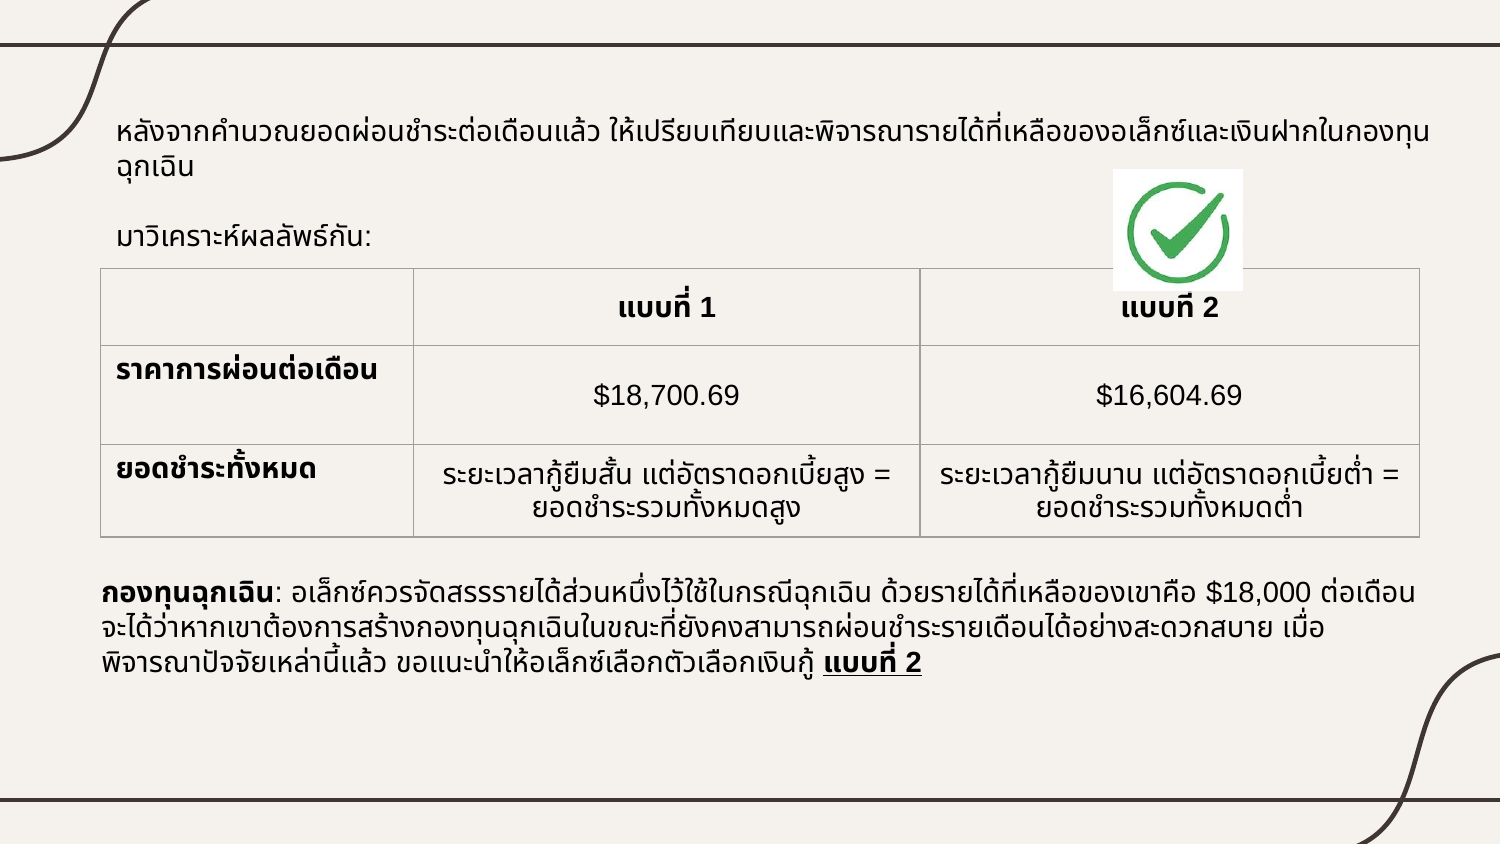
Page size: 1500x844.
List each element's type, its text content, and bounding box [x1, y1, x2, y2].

table_header [101, 269, 413, 345]
text_box หลังจากคำนวณยอดผ่อนชำระต่อเดือนแล้ว ให้เปรียบเทียบและพิจารณารายได้ที่เหลือของอเล็กซ์และเงินฝากในกองทุนฉุกเฉิน มาวิเคราะห์ผลลัพธ์กัน: [100, 104, 1465, 260]
table_header แบบที่ 1 [414, 269, 919, 345]
table_header แบบที่ 2 [921, 269, 1419, 345]
text_box กองทุนฉุกเฉิน: อเล็กซ์ควรจัดสรรรายได้ส่วนหนึ่งไว้ใช้ในกรณีฉุกเฉิน ด้วยรายได้ที่เหลือของเขาคือ $18,000 ต่อเดือน จะได้ว่าหากเขาต้องการสร้างกองทุนฉุกเฉินในขณะที่ยังคงสามารถผ่อนชำระรายเดือนได้อย่างสะดวกสบาย เมื่อพิจารณาปัจจัยเหล่านี้แล้ว ขอแนะนำให้อเล็กซ์เลือกตัวเลือกเงินกู้ แบบที่ 2 [86, 566, 1434, 687]
table_cell $18,700.69 [414, 346, 919, 444]
table_cell ระยะเวลากู้ยืมสั้น แต่อัตราดอกเบี้ยสูง = ยอดชำระรวมทั้งหมดสูง [414, 445, 919, 536]
table_cell $16,604.69 [921, 346, 1419, 444]
table_cell ระยะเวลากู้ยืมนาน แต่อัตราดอกเบี้ยต่ำ = ยอดชำระรวมทั้งหมดต่ำ [921, 445, 1419, 536]
table_cell ราคาการผ่อนต่อเดือน [101, 346, 413, 444]
picture [1112, 169, 1244, 292]
table_cell ยอดชำระทั้งหมด [101, 445, 413, 536]
